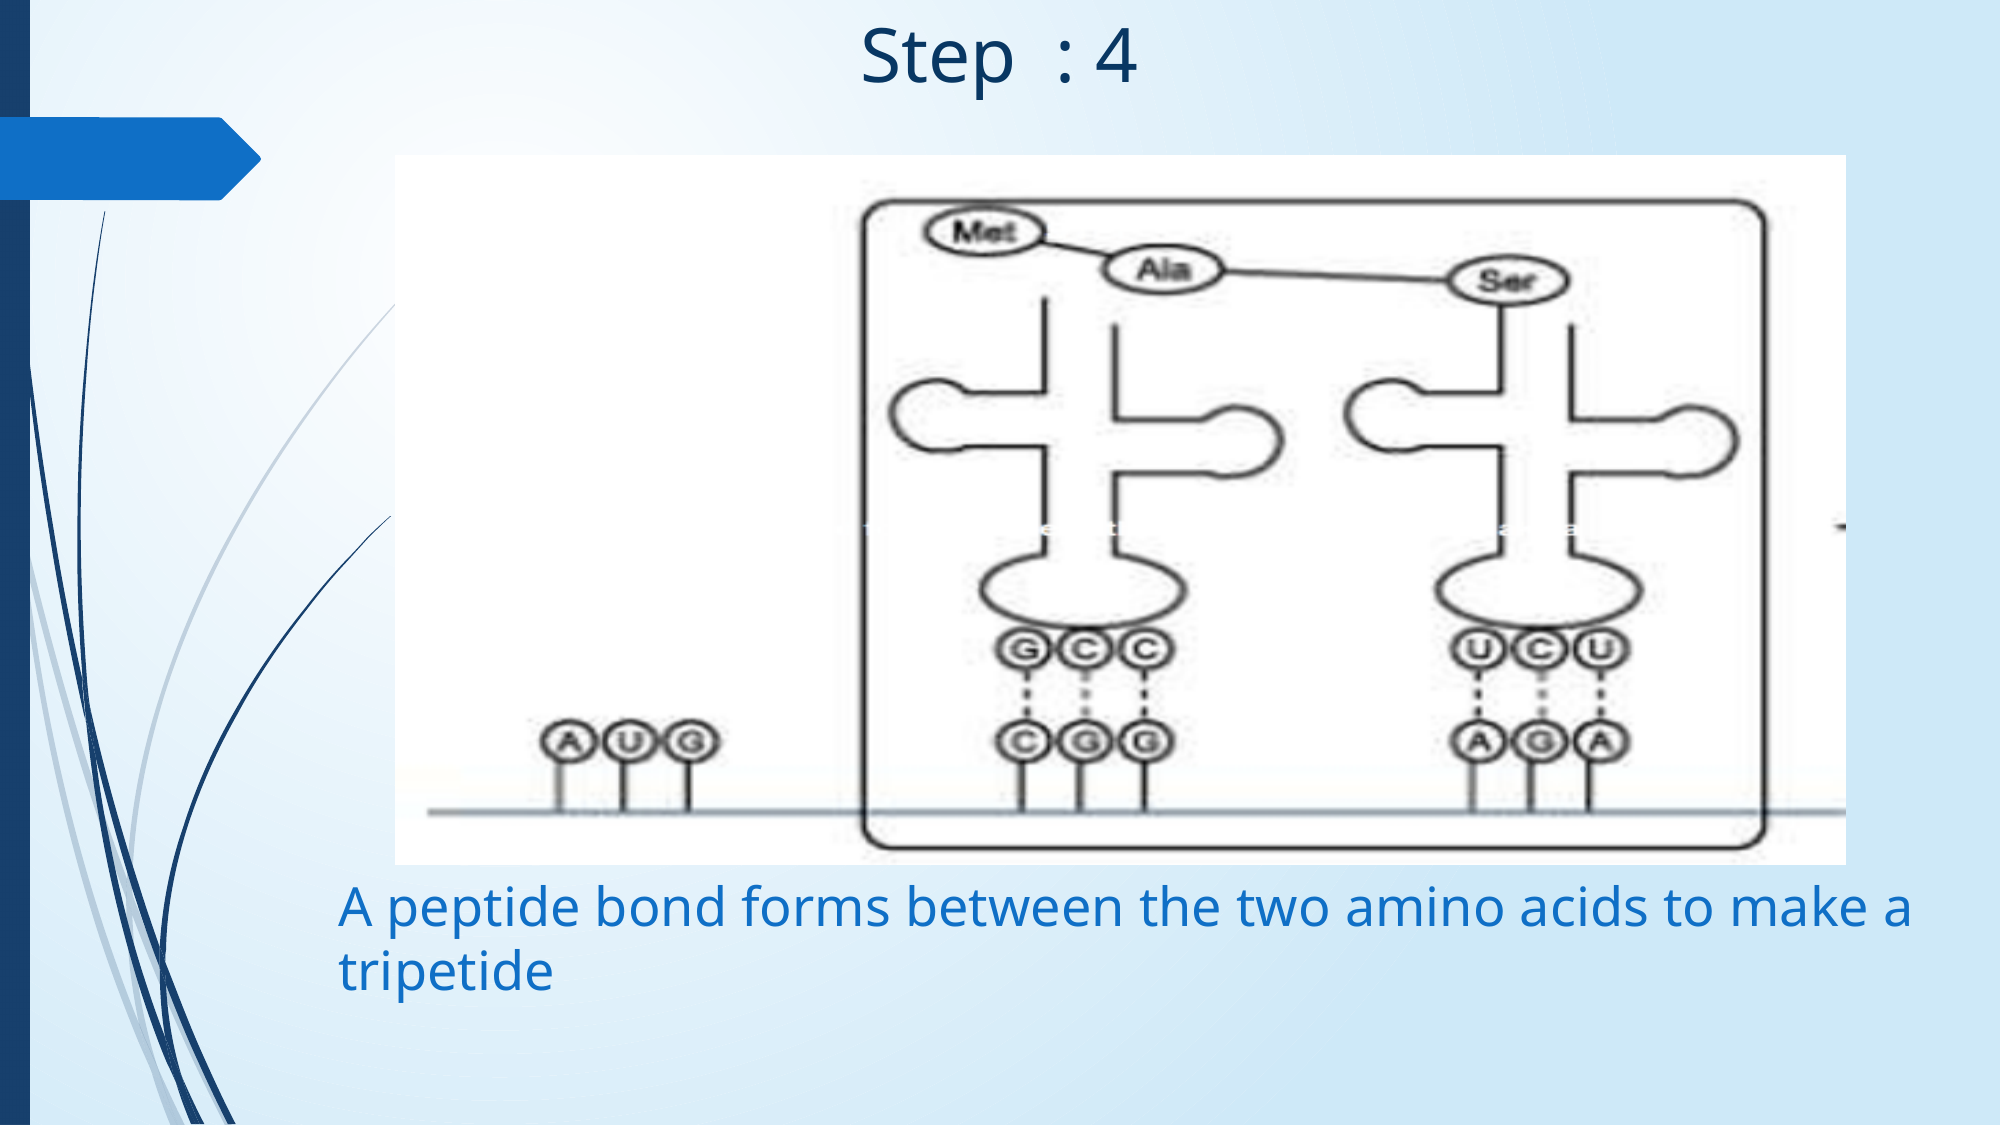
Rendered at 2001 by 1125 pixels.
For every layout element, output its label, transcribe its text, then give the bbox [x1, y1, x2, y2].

text_box Step : 4 [845, 0, 1154, 105]
title A peptide bond forms between the two amino acids to make a tripetide [323, 864, 2000, 1075]
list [396, 156, 1844, 864]
